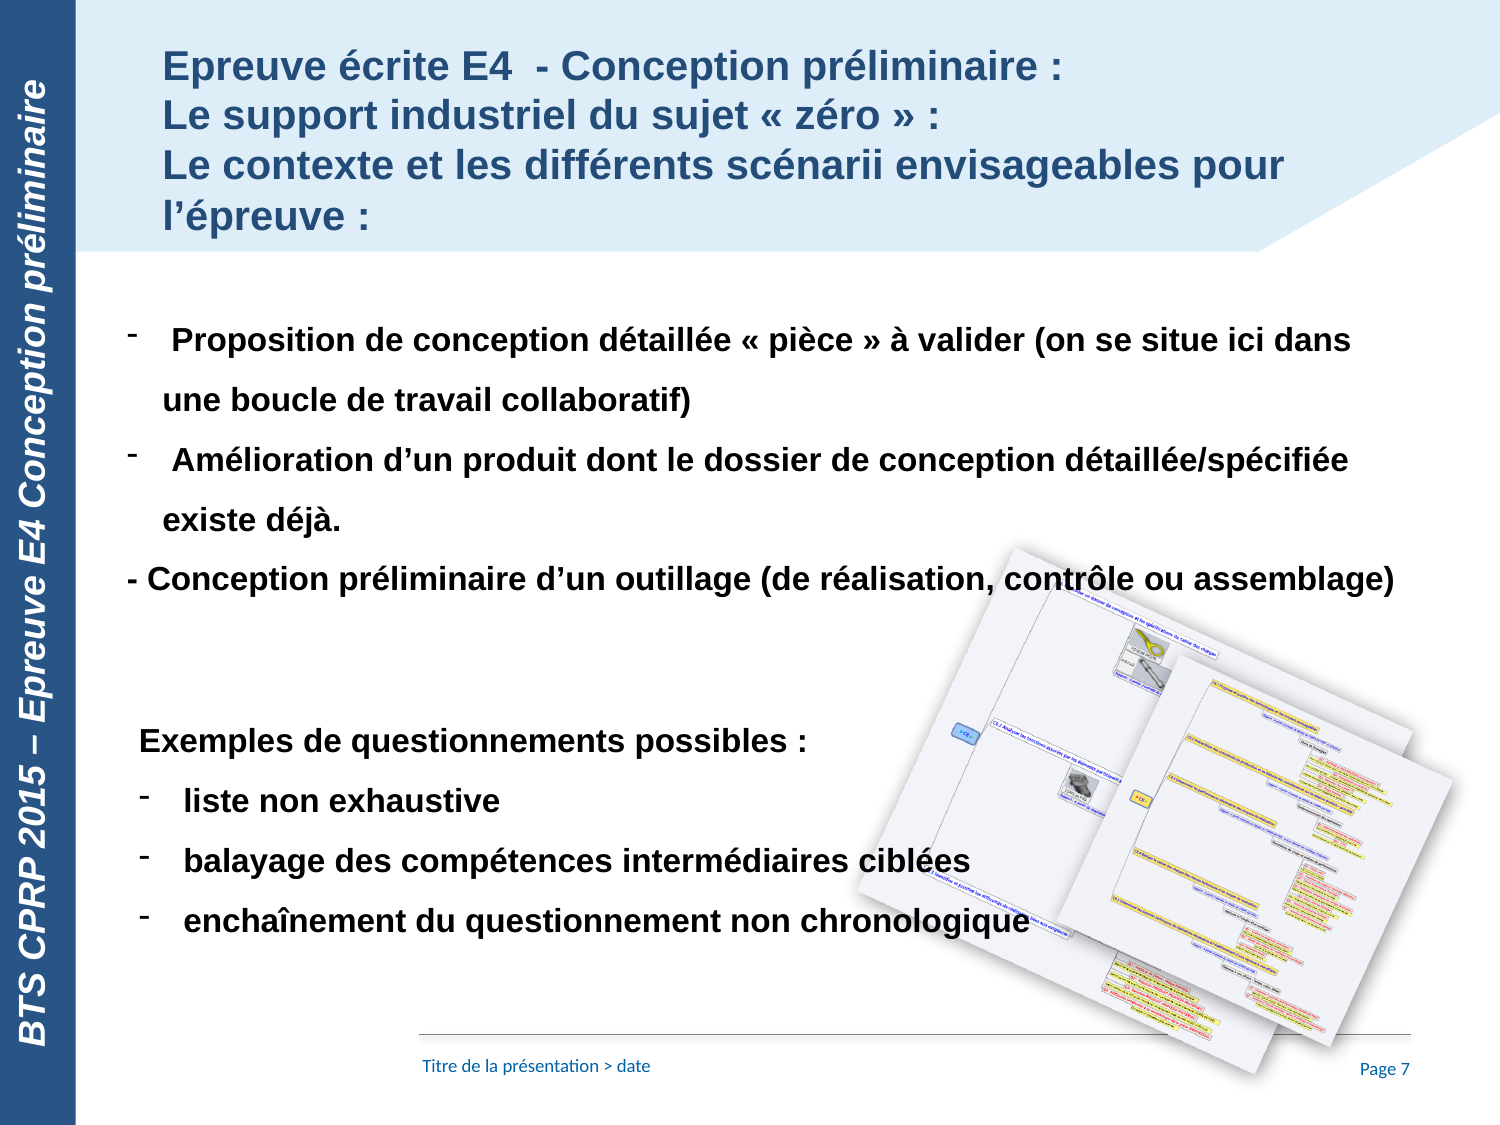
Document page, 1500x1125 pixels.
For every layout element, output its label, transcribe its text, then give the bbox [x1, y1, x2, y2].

picture [915, 605, 1452, 1073]
text_box Proposition de conception détaillée « pièce » à valider (on se situe ici dans une boucle de travail collaboratif) Amélioration d’un produit dont le dossier de conception détaillée/spécifiée existe déjà. - Conception préliminaire d’un outillage (de réalisation, contrôle ou assemblage) [112, 290, 1435, 605]
text_box Epreuve écrite E4 - Conception préliminaire : Le support industriel du sujet « zéro » : Le contexte et les différents scénarii envisageables pour l’épreuve : [147, 30, 1329, 246]
text_box Exemples de questionnements possibles : liste non exhaustive balayage des compétences intermédiaires ciblées enchaînement du questionnement non chronologique [123, 692, 909, 947]
text_box BTS CPRP 2015 – Epreuve E4 Conception préliminaire [0, 0, 76, 1125]
